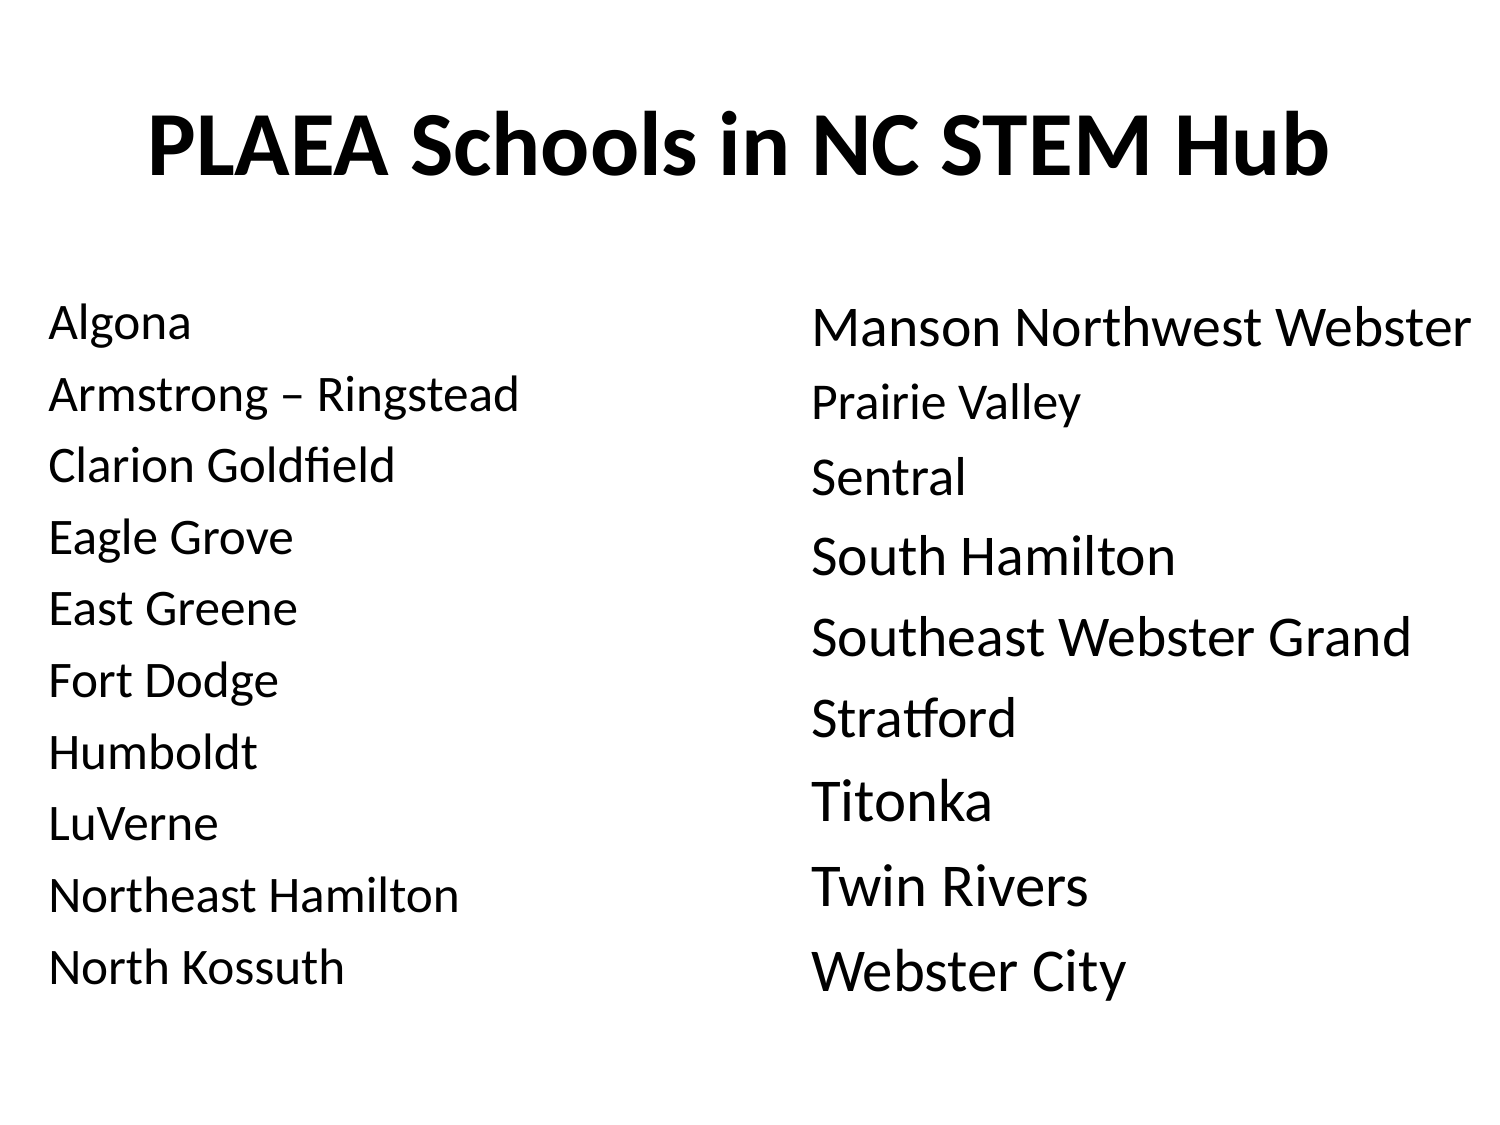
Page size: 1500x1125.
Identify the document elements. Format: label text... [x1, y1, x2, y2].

text_box Algona Armstrong – Ringstead Clarion Goldfield Eagle Grove East Greene Fort Dodge Humboldt LuVerne Northeast Hamilton North Kossuth [33, 280, 954, 1125]
title PLAEA Schools in NC STEM Hub [75, 45, 1425, 233]
list Manson Northwest Webster Prairie Valley Sentral South Hamilton Southeast Webster Grand Stratford Titonka Twin Rivers Webster City [954, 280, 1500, 1125]
